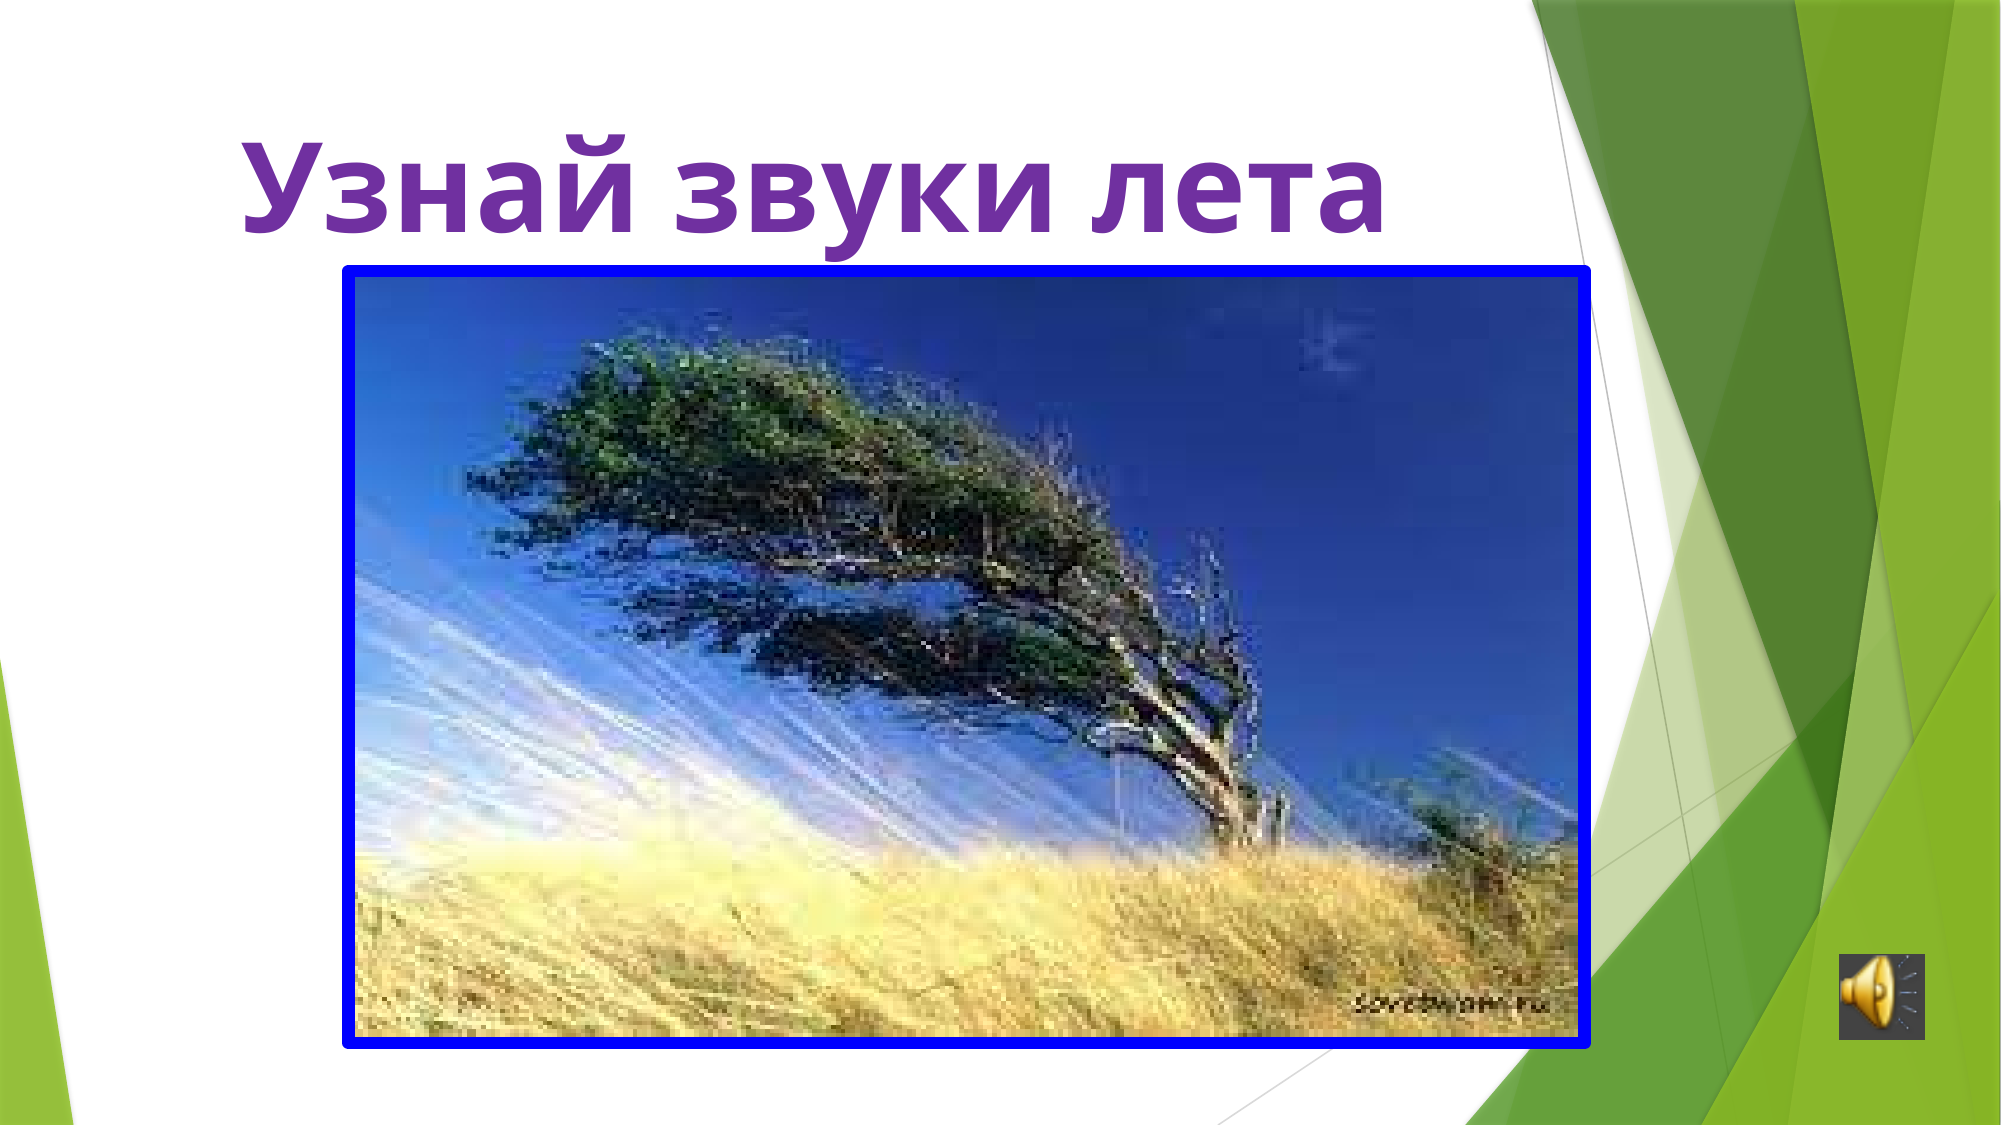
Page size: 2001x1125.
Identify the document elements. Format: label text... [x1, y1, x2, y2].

title Узнай звуки лета [111, 99, 1522, 317]
picture [1837, 952, 1927, 1042]
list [354, 276, 1579, 1038]
